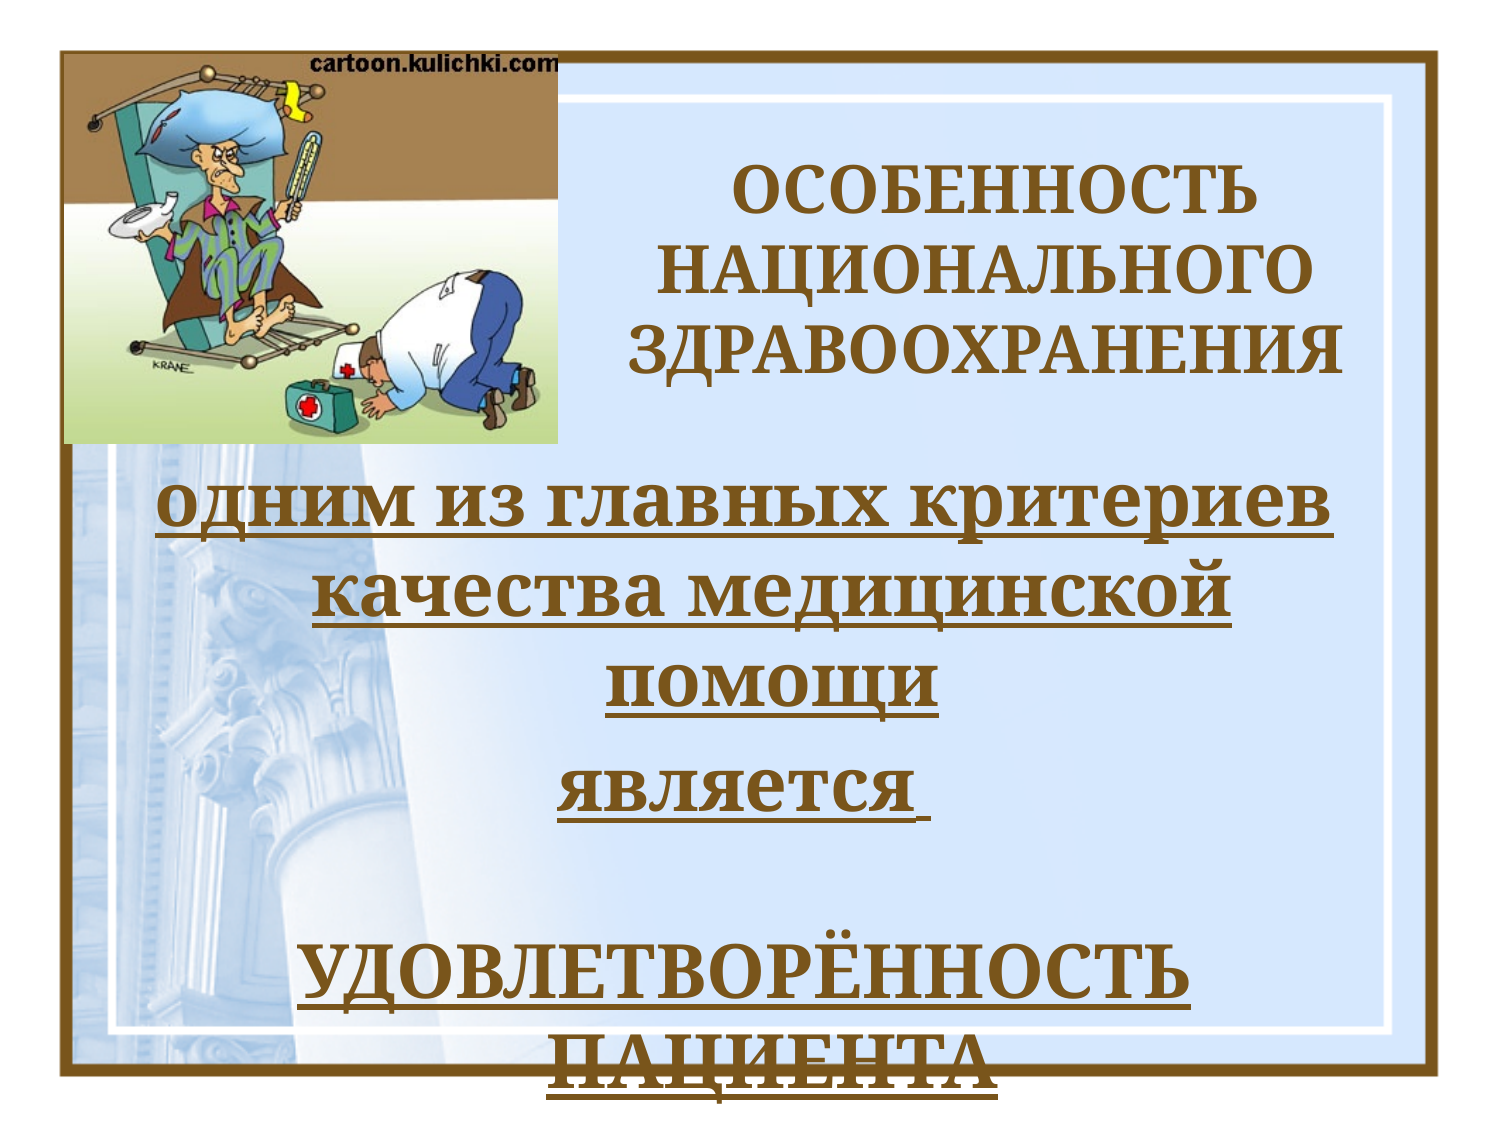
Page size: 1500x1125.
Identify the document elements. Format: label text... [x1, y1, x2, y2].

list одним из главных критериев качества медицинской помощи является УДОВЛЕТВОРЁННОСТЬ ПАЦИЕНТА [76, 444, 1412, 1125]
picture [0, 0, 1500, 1125]
title ОСОБЕННОСТЬ НАЦИОНАЛЬНОГО ЗДРАВООХРАНЕНИЯ [563, 125, 1500, 410]
